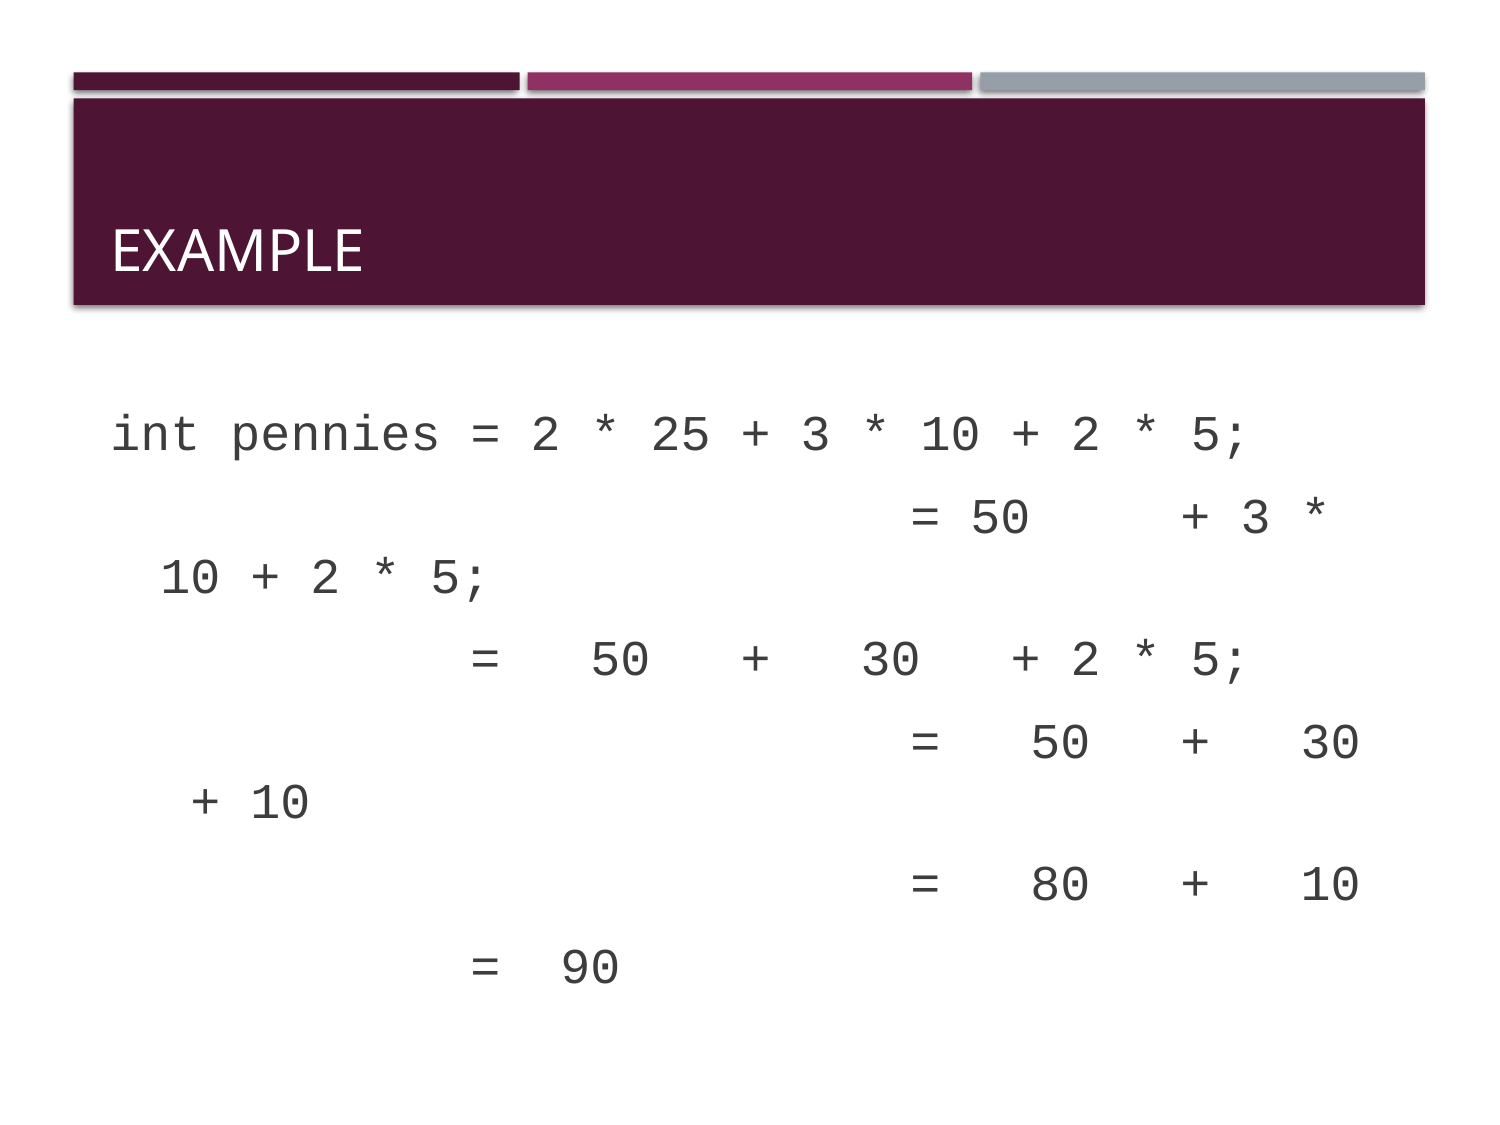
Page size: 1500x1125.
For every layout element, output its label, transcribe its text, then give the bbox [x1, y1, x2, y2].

list int pennies = 2 * 25 + 3 * 10 + 2 * 5; = 50 + 3 * 10 + 2 * 5; = 50 + 30 + 2 * 5; = 50 + 30 + 10 = 80 + 10 = 90 [95, 365, 1406, 962]
title Example [95, 112, 1406, 291]
